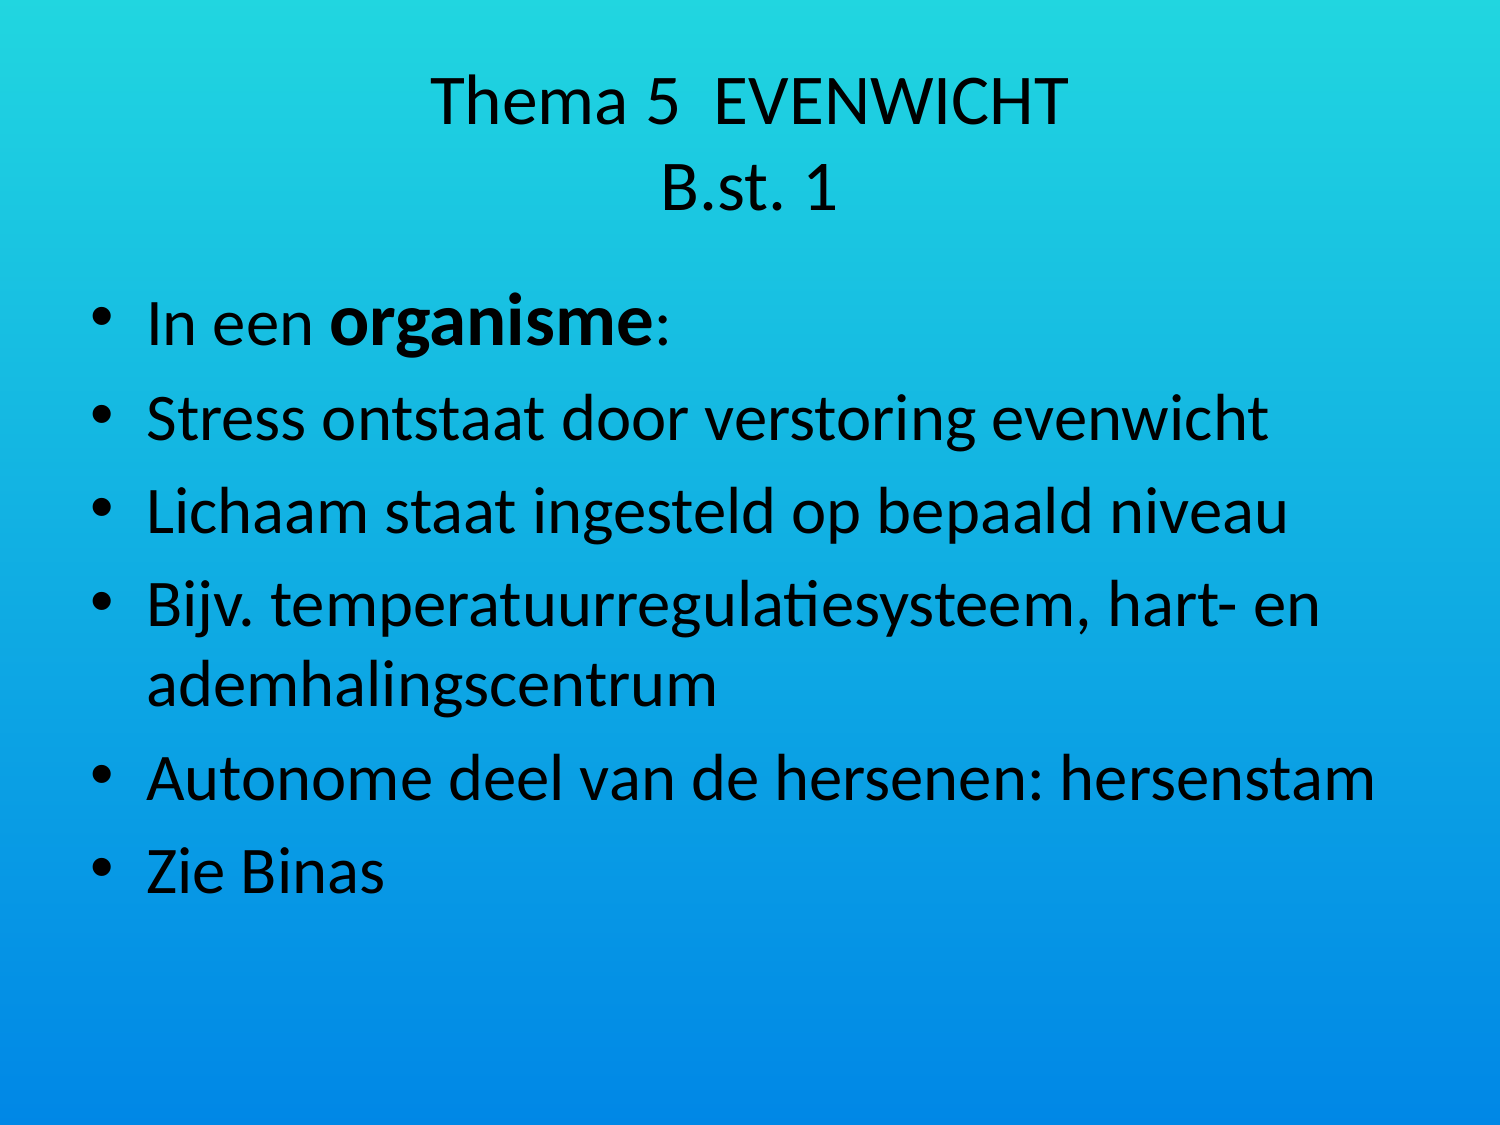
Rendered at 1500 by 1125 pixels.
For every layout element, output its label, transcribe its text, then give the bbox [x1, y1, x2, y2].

title Thema 5 EVENWICHT B.st. 1 [75, 45, 1425, 233]
list In een organisme: Stress ontstaat door verstoring evenwicht Lichaam staat ingesteld op bepaald niveau Bijv. temperatuurregulatiesysteem, hart- en ademhalingscentrum Autonome deel van de hersenen: hersenstam Zie Binas [75, 262, 1425, 1005]
